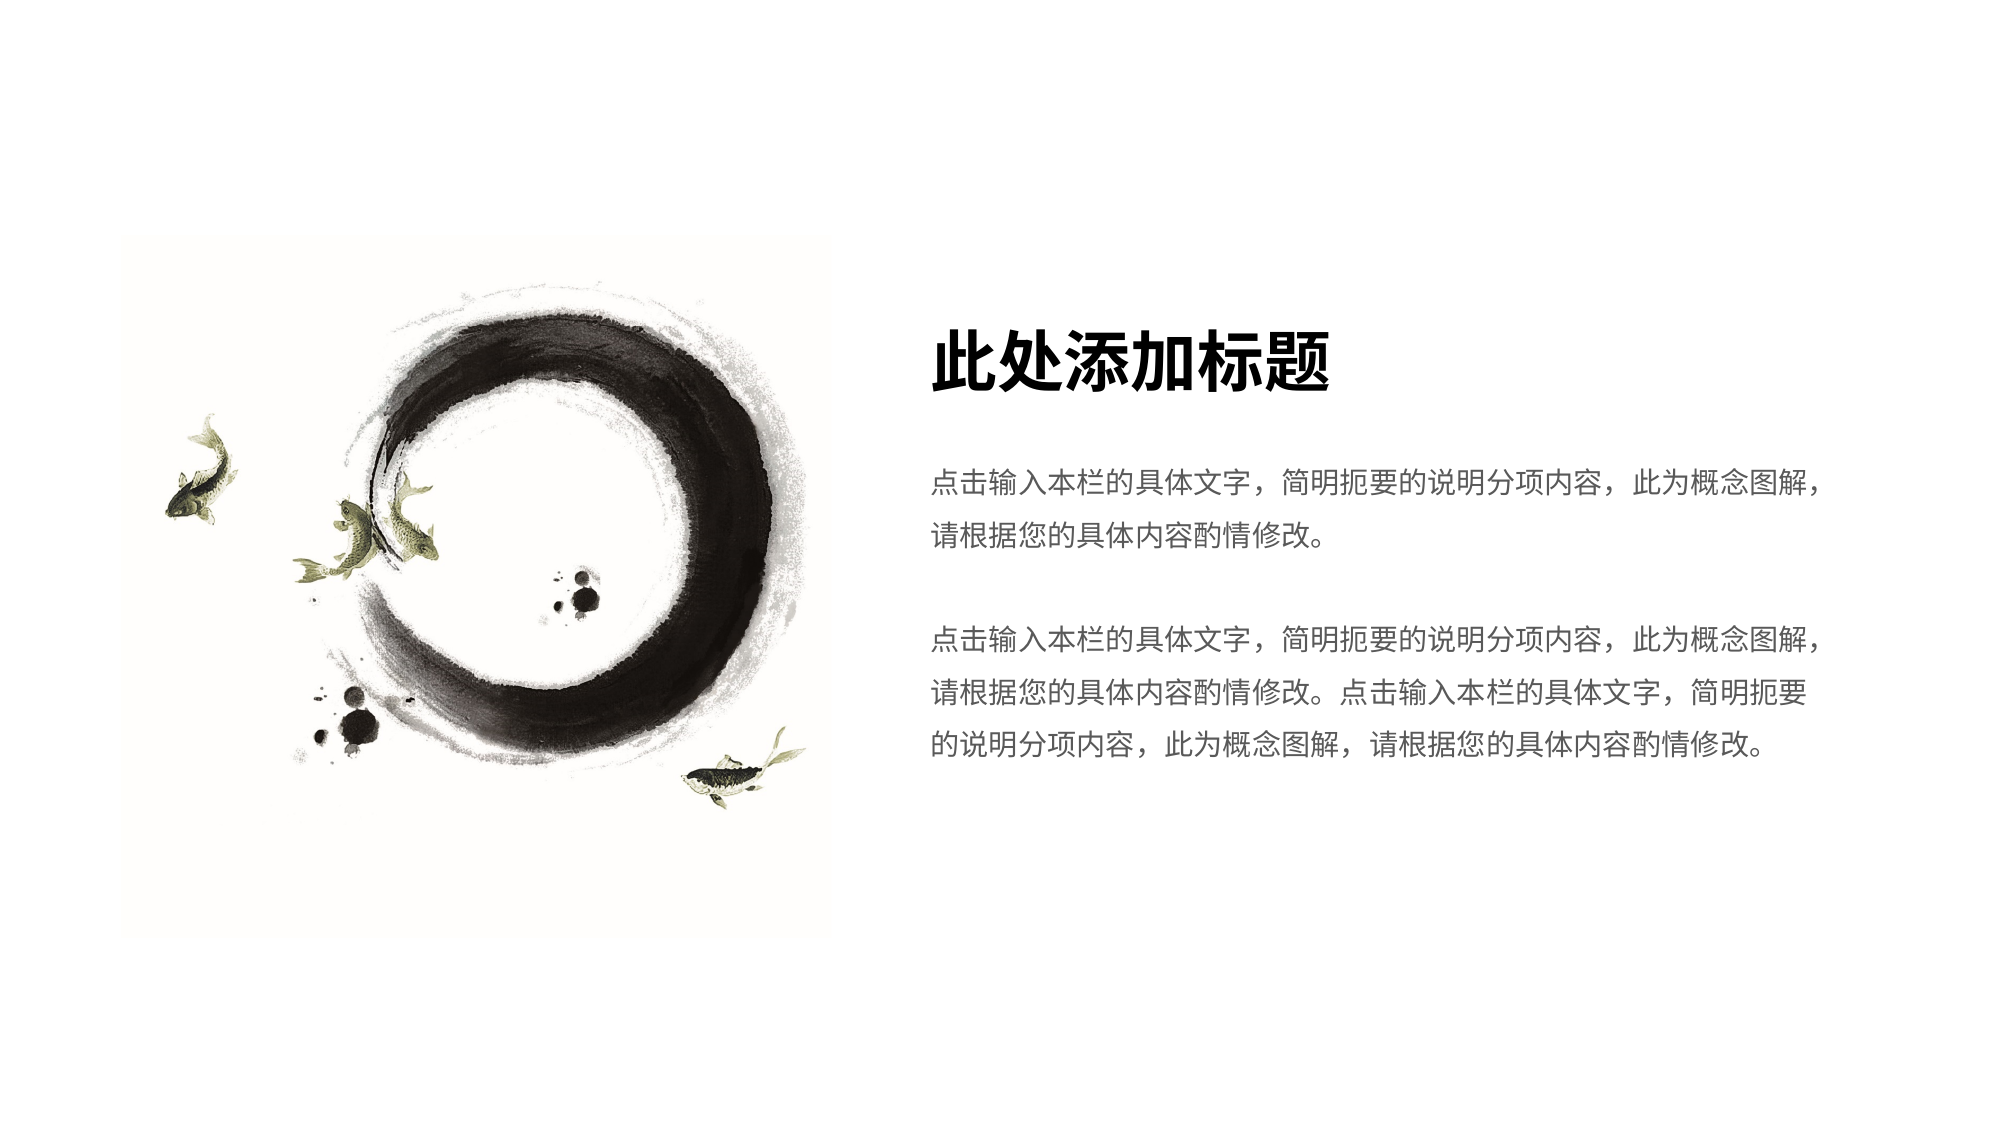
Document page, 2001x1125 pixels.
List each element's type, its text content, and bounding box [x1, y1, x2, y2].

picture [121, 235, 832, 938]
text_box 此处添加标题 [915, 312, 1442, 408]
text_box 点击输入本栏的具体文字，简明扼要的说明分项内容，此为概念图解，请根据您的具体内容酌情修改。 点击输入本栏的具体文字，简明扼要的说明分项内容，此为概念图解，请根据您的具体内容酌情修改。点击输入本栏的具体文字，简明扼要的说明分项内容，此为概念图解，请根据您的具体内容酌情修改。 [915, 439, 1847, 799]
